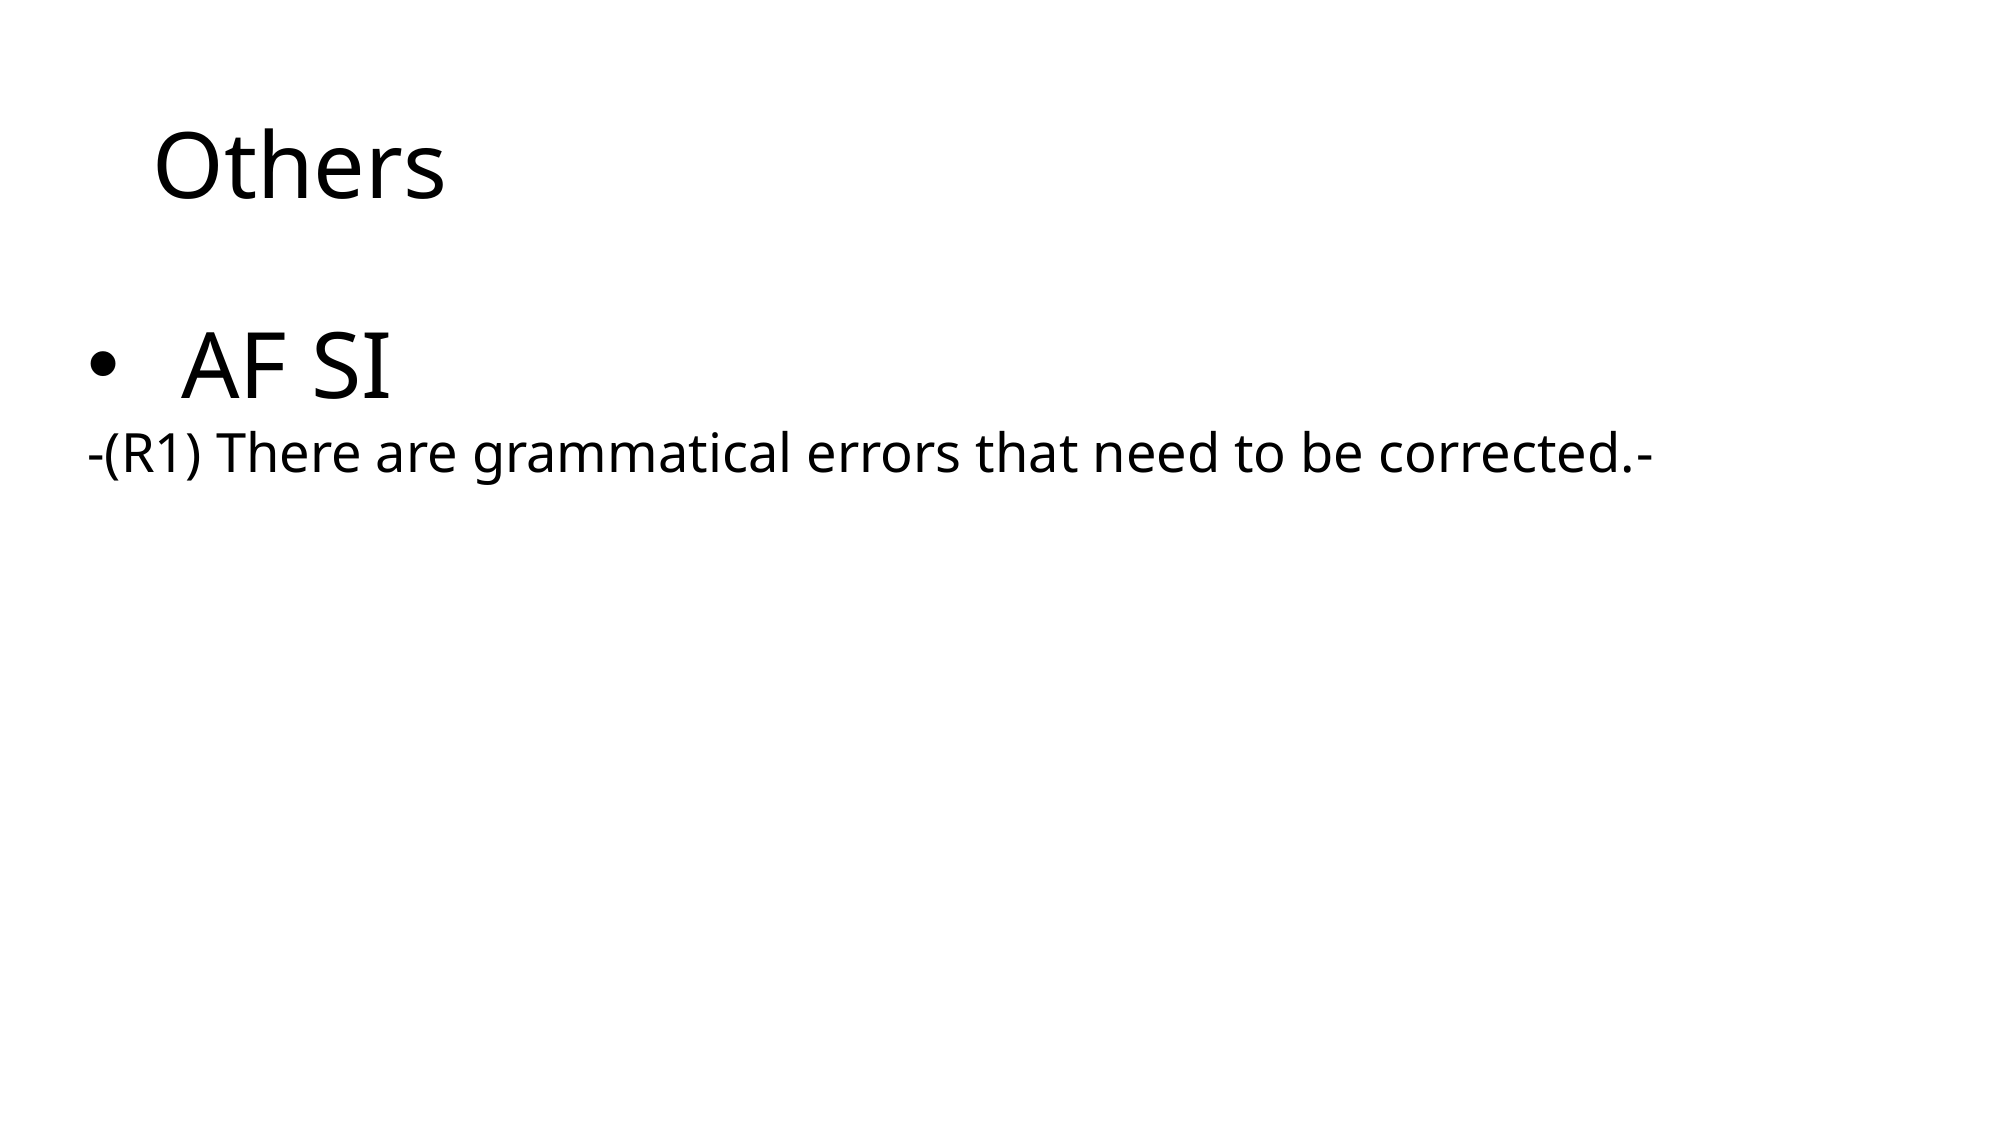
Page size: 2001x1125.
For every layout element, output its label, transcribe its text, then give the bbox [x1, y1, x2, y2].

text_box AF SI -(R1) There are grammatical errors that need to be corrected.- [72, 259, 1972, 752]
title Others [137, 59, 1863, 259]
